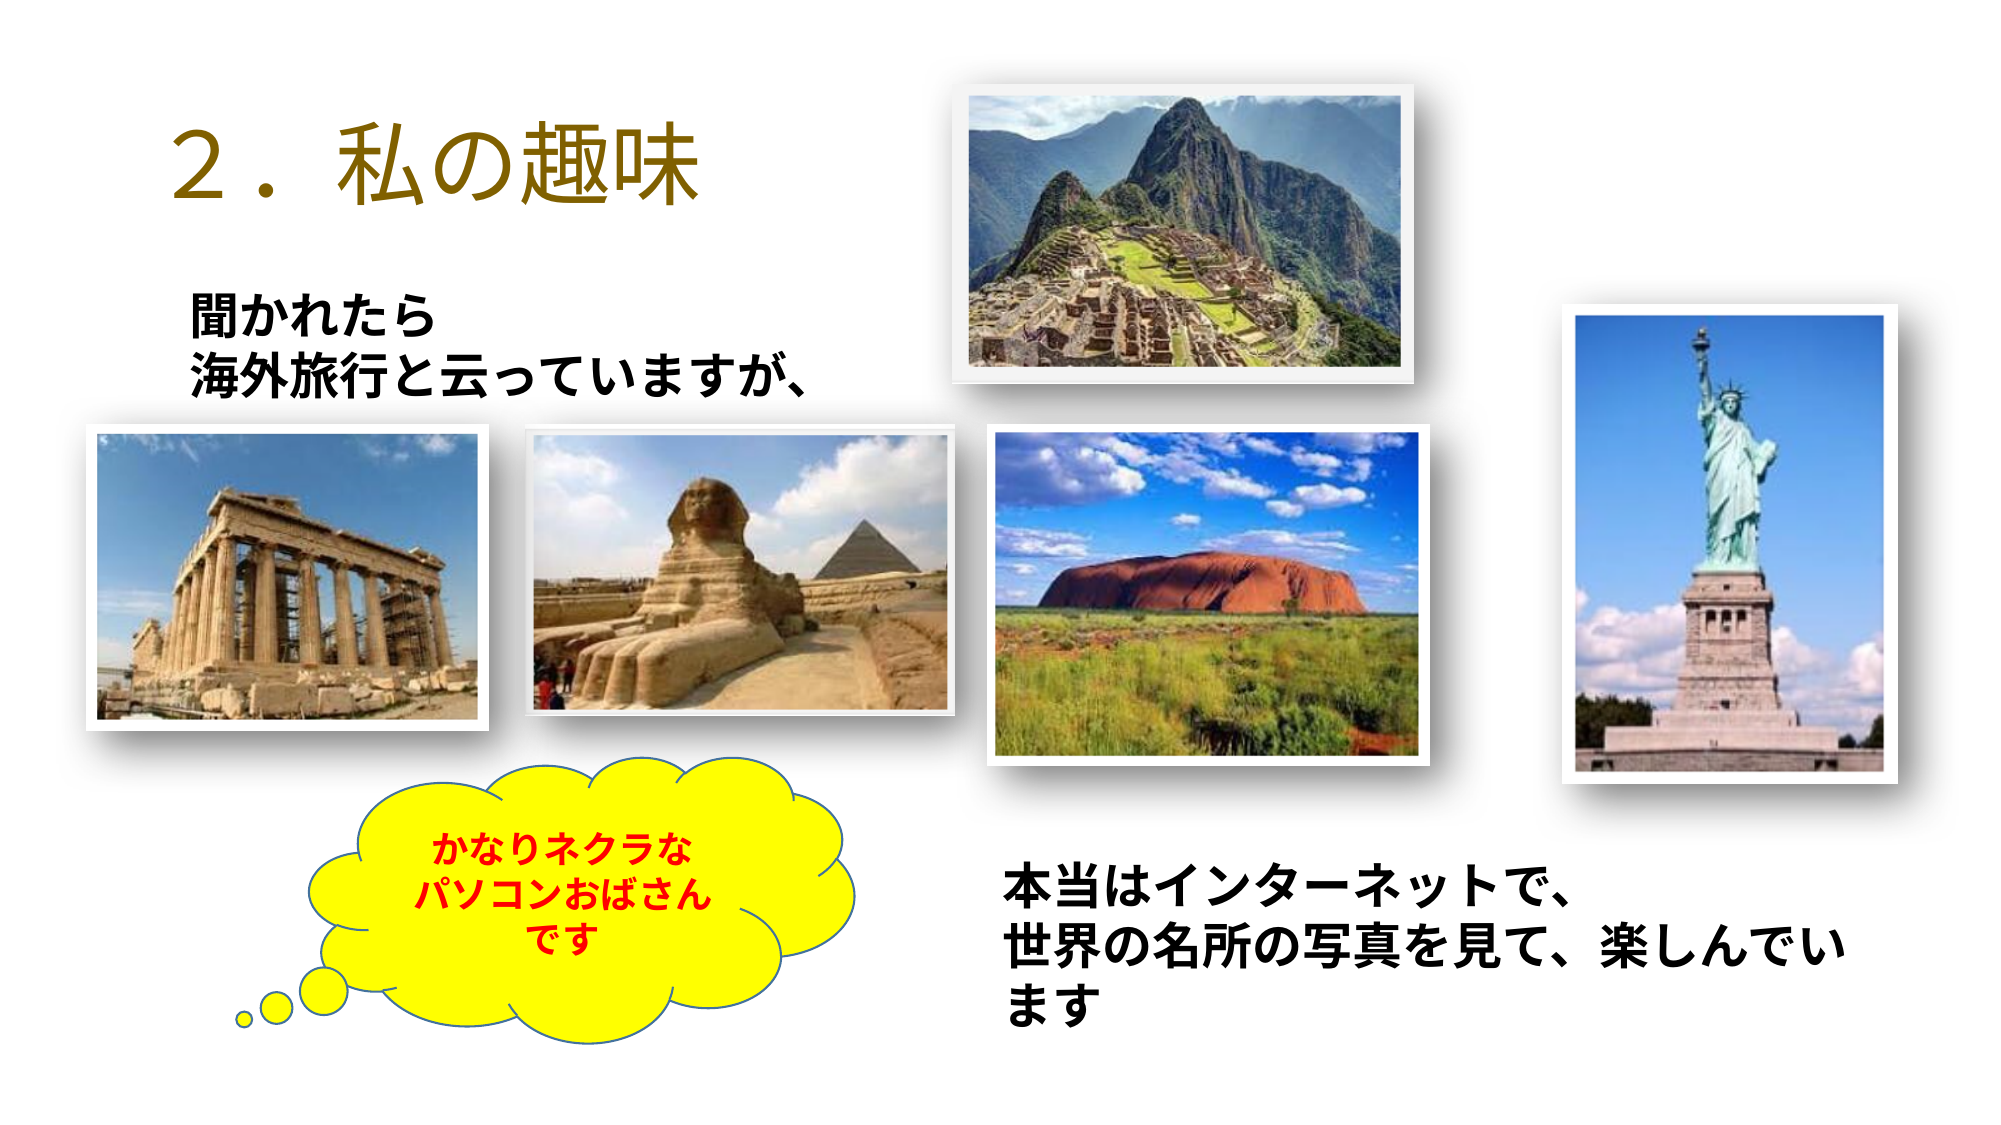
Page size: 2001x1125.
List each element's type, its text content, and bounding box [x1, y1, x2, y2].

text_box かなりネクラな パソコンおばさんです [259, 991, 294, 1025]
text_box かなりネクラな パソコンおばさんです [235, 1010, 254, 1029]
text_box 聞かれたら 海外旅行と云っていますが、 [174, 277, 804, 412]
text_box かなりネクラな パソコンおばさんです [298, 756, 856, 1045]
text_box 本当はインターネットで、 世界の名所の写真を見て、楽しんでいます [987, 847, 1898, 1087]
picture [1562, 304, 1898, 784]
picture [86, 424, 489, 732]
title ２．私の趣味 [137, 59, 1863, 278]
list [525, 424, 955, 717]
picture [987, 424, 1430, 766]
picture [951, 84, 1414, 385]
